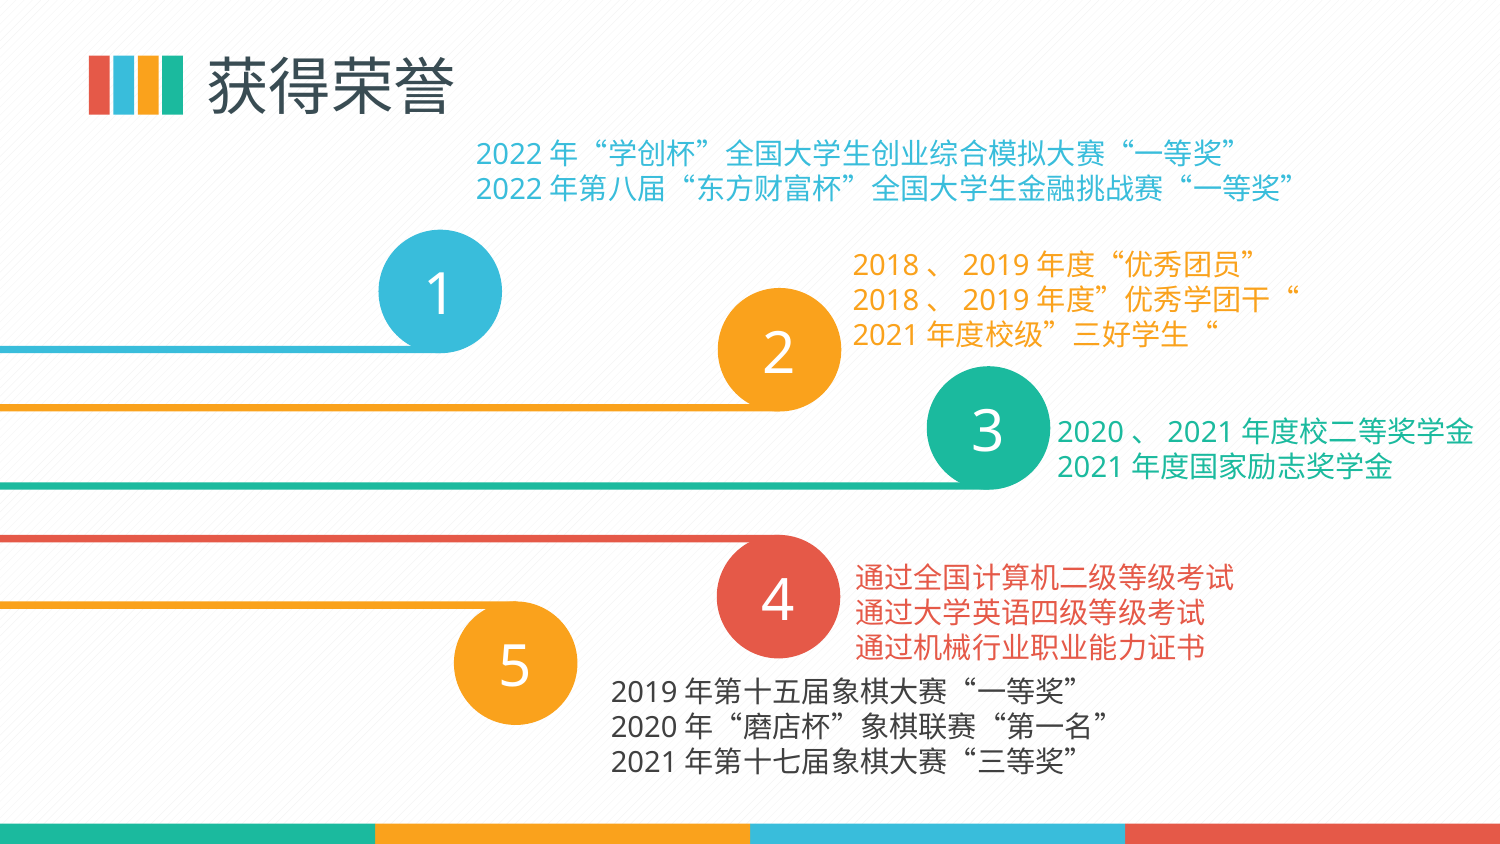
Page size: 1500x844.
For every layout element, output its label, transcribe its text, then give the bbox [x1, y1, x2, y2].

text_box 2020、2021年度校二等奖学金 2021年度国家励志奖学金 [1042, 405, 1490, 536]
text_box 获得荣誉 [191, 39, 472, 130]
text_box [0, 229, 503, 286]
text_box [0, 601, 578, 726]
text_box 通过全国计算机二级等级考试 通过大学英语四级等级考试 通过机械行业职业能力证书 [843, 551, 1251, 672]
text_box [0, 534, 841, 659]
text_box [0, 287, 842, 364]
text_box 2018、2019年度“优秀团员” 2018、2019年度”优秀学团干“ 2021年度校级”三好学生“ [837, 239, 1315, 383]
text_box 2019年第十五届象棋大赛“一等奖” 2020年“磨店杯”象棋联赛“第一名” 2021年第十七届象棋大赛“三等奖” [596, 666, 1139, 786]
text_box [0, 365, 1051, 490]
text_box 2022年“学创杯”全国大学生创业综合模拟大赛“一等奖” 2022年第八届“东方财富杯”全国大学生金融挑战赛“一等奖” [460, 128, 1326, 248]
